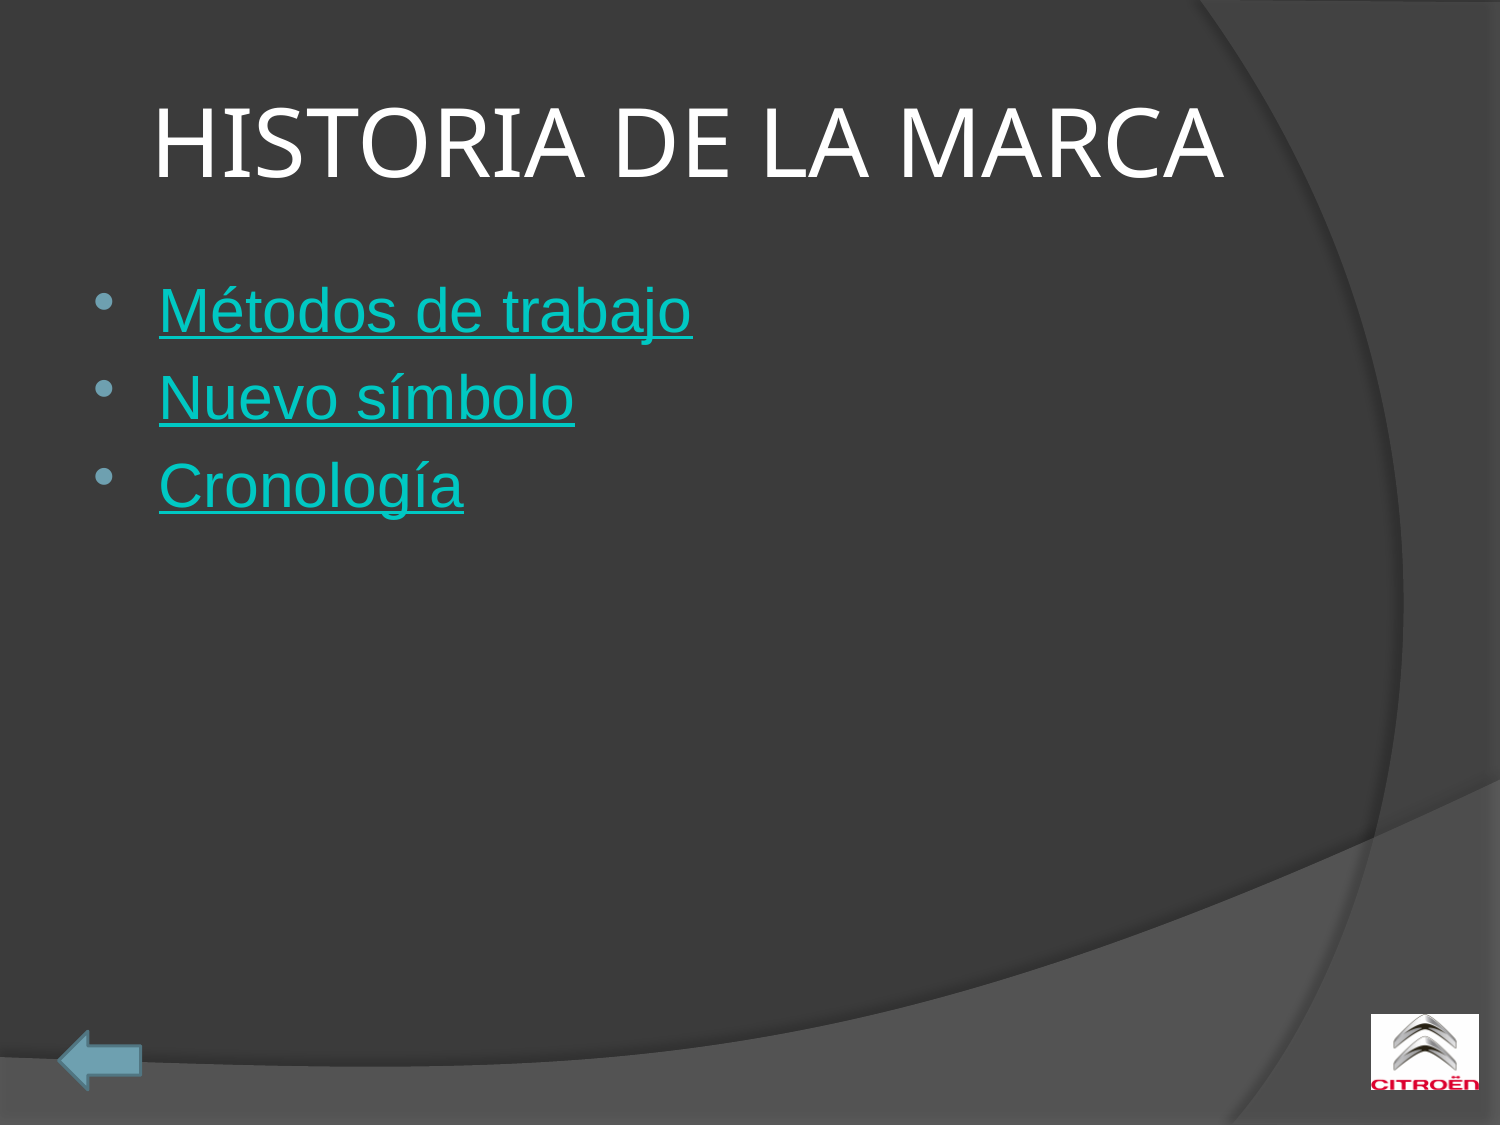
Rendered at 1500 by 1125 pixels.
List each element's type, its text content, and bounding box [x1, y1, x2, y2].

title HISTORIA DE LA MARCA [75, 45, 1300, 233]
picture [1370, 1013, 1479, 1090]
list Métodos de trabajo Nuevo símbolo Cronología [75, 262, 1300, 1005]
text_box [57, 1029, 143, 1092]
